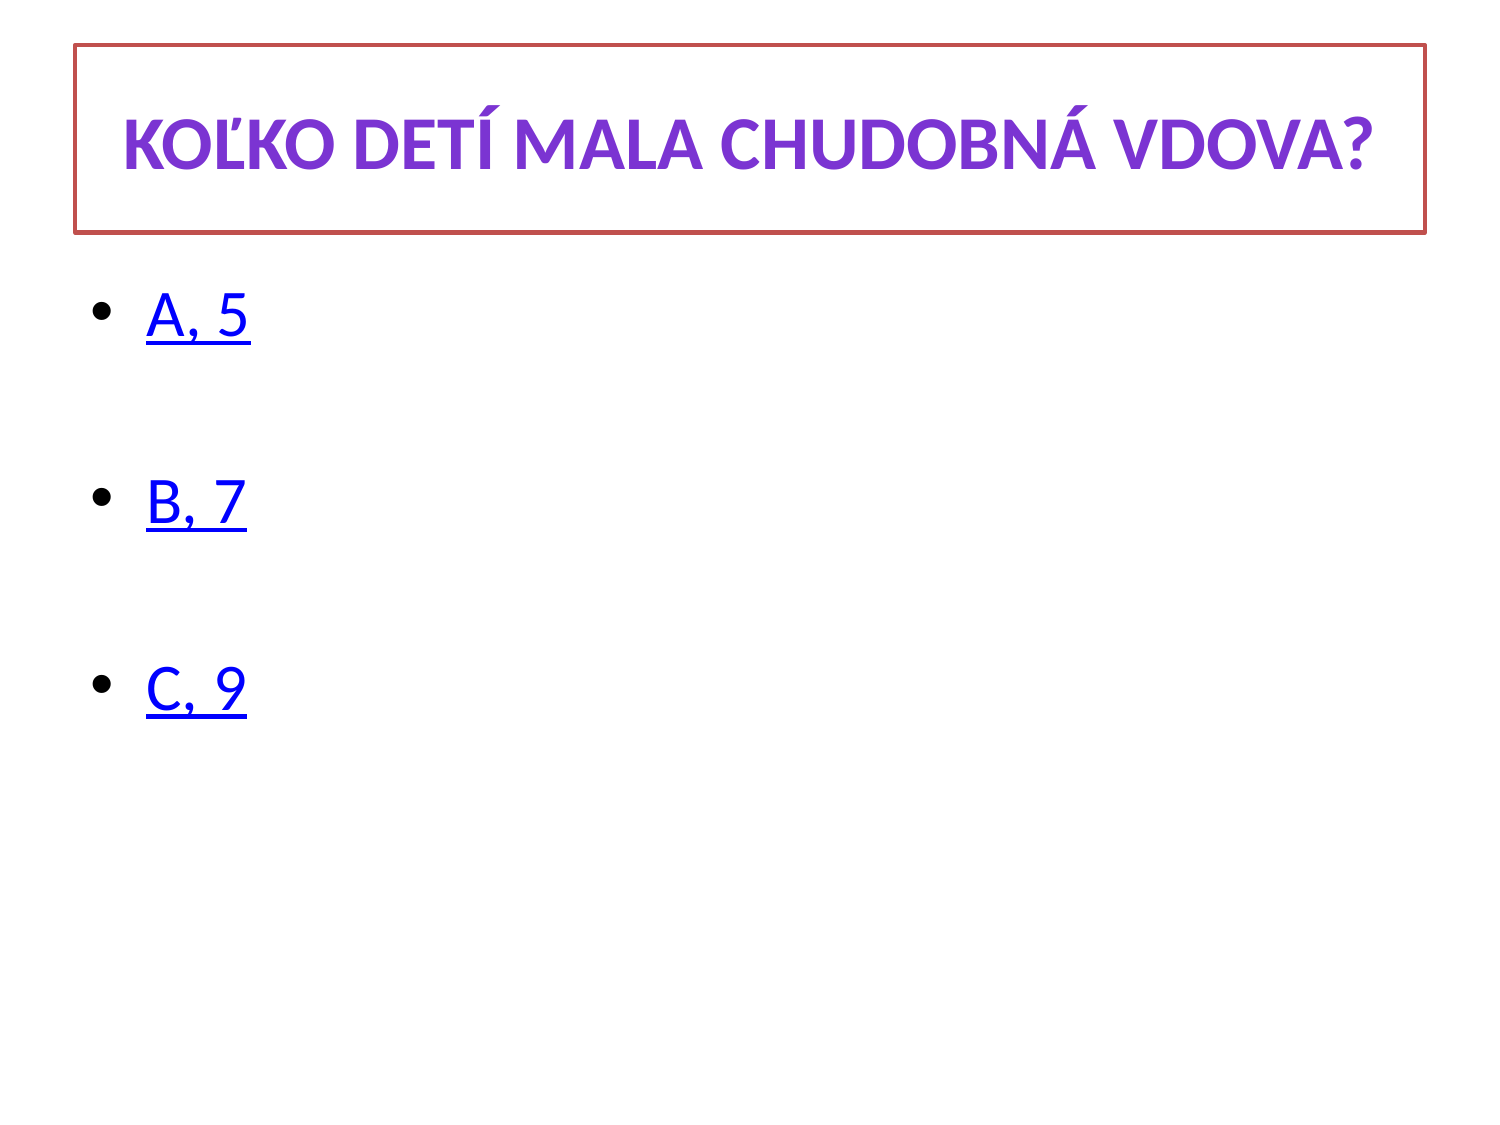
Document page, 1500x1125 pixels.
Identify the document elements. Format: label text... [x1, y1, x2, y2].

title Koľko detí mala chudobná vdova? [73, 43, 1427, 235]
list A, 5 B, 7 C, 9 [75, 262, 1425, 1005]
